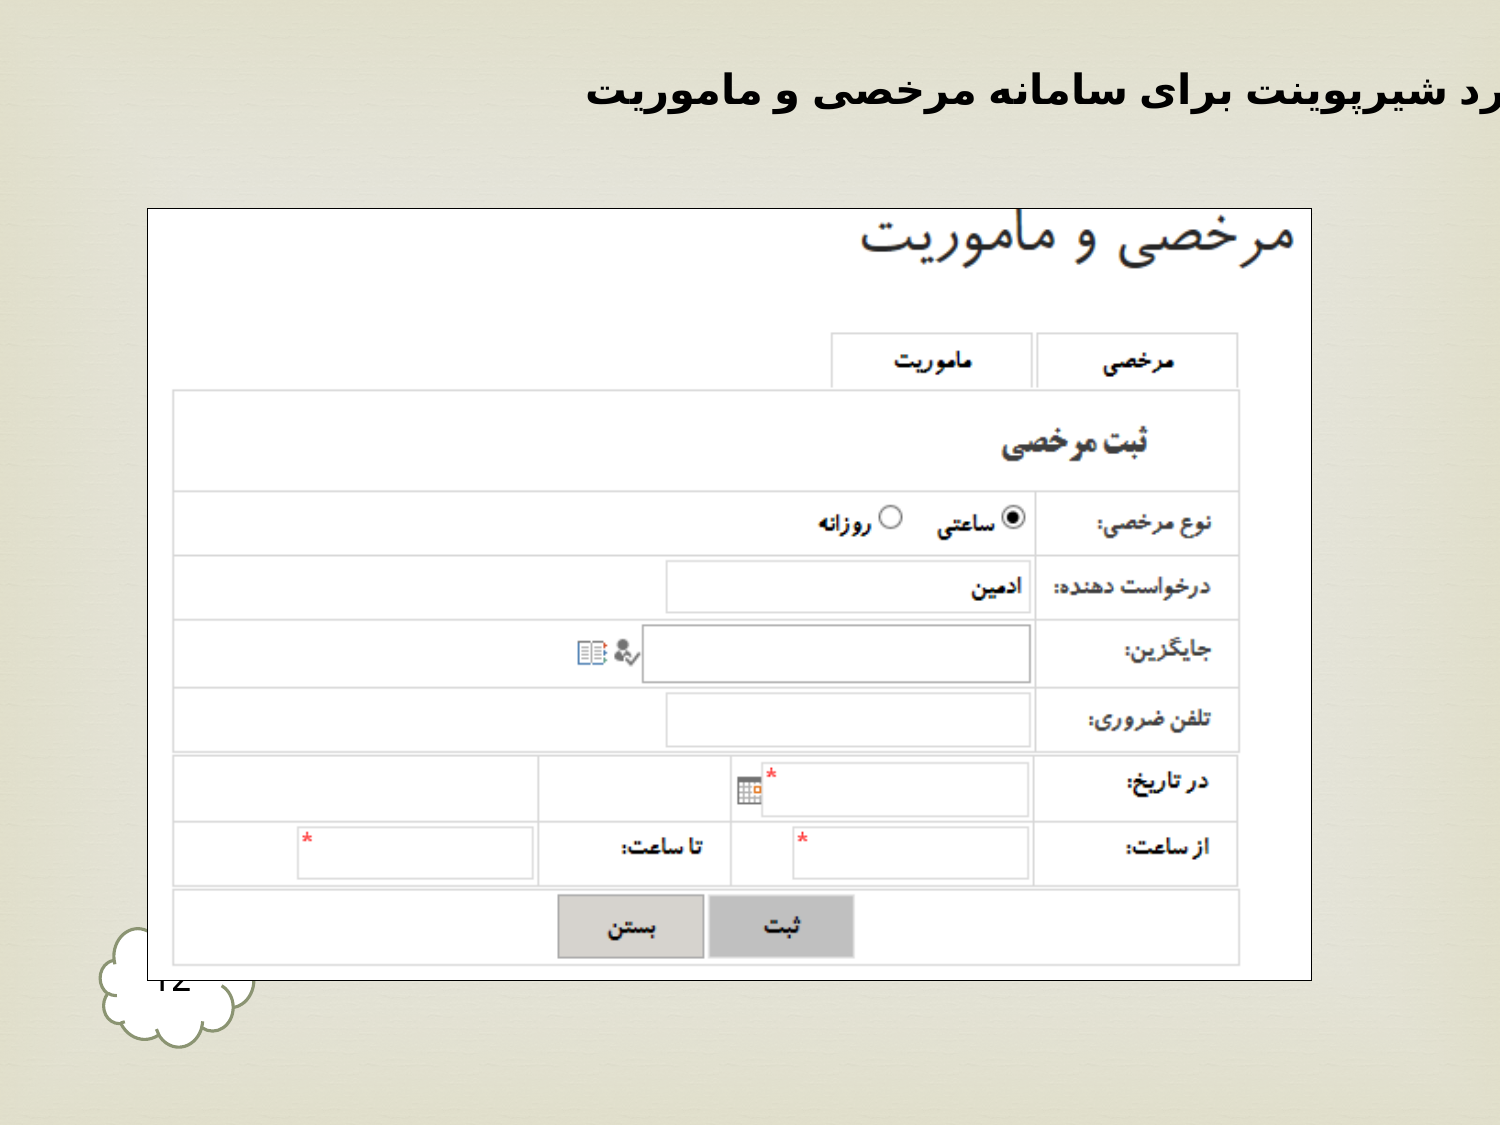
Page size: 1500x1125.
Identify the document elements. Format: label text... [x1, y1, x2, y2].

text_box کاربرد شیرپوینت برای سامانه مرخصی و ماموریت [570, 55, 1500, 165]
picture [146, 207, 1313, 981]
